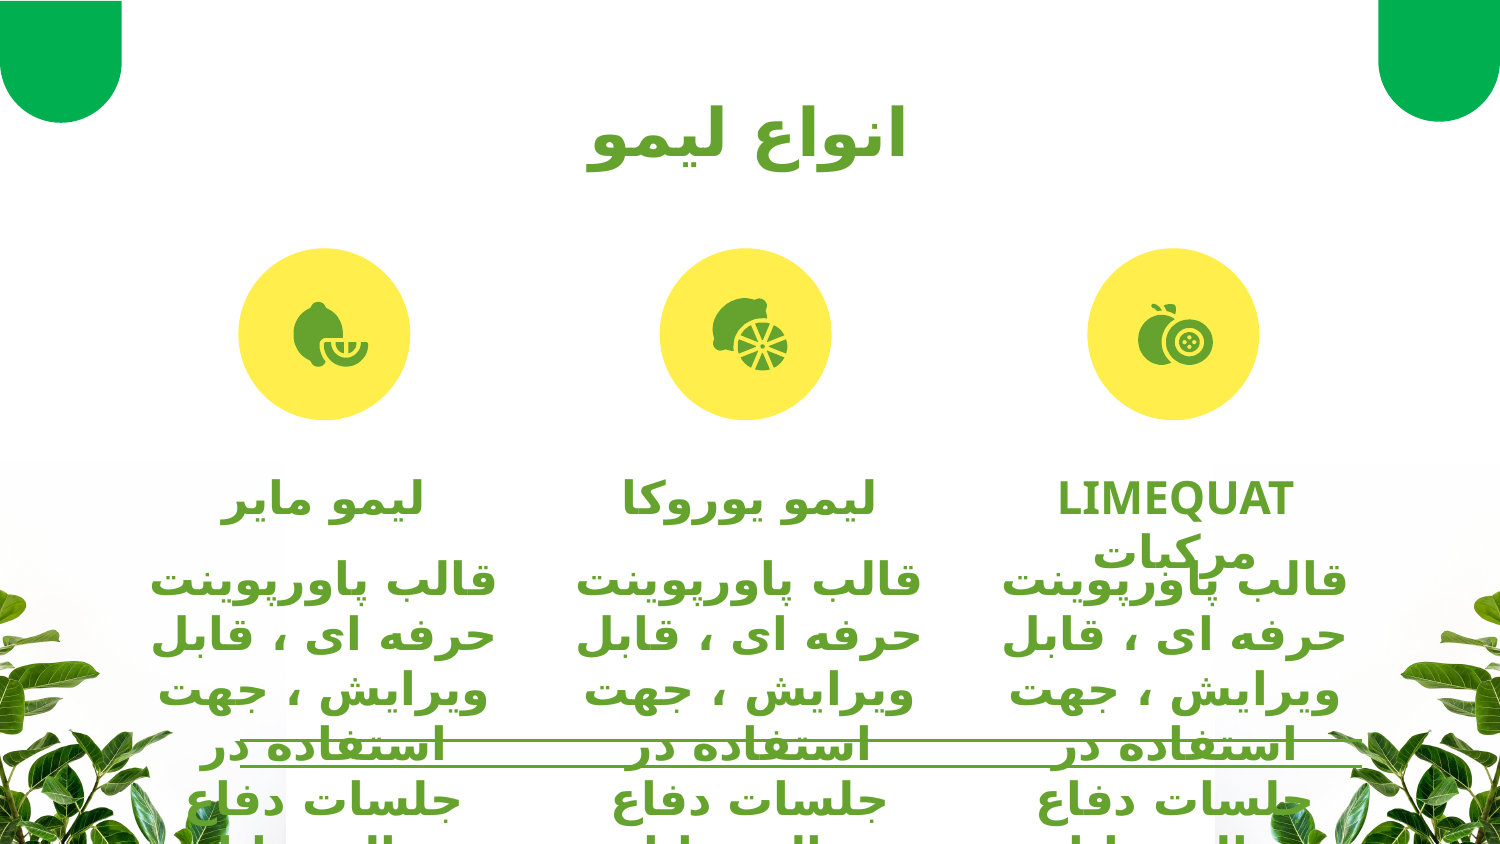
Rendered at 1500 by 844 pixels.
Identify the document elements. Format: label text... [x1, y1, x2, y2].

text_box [1138, 303, 1213, 365]
subtitle قالب پاورپوينت حرفه ای ، قابل ویرایش ، جهت استفاده در جلسات دفاع رساله ، پایان نامه ، پروپوزال و سمینار و .... می باشد. [967, 534, 1384, 678]
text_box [293, 301, 369, 367]
title انواع لیمو [118, 74, 1382, 169]
subtitle LIMEQUAT مرکبات [967, 453, 1384, 534]
text_box [659, 248, 832, 421]
subtitle قالب پاورپوينت حرفه ای ، قابل ویرایش ، جهت استفاده در جلسات دفاع رساله ، پایان نامه ، پروپوزال و سمینار و .... می باشد. [542, 534, 958, 678]
text_box [1087, 248, 1260, 421]
subtitle قالب پاورپوينت حرفه ای ، قابل ویرایش ، جهت استفاده در جلسات دفاع رساله ، پایان نامه ، پروپوزال و سمینار و .... می باشد. [116, 534, 533, 678]
subtitle لیمو مایر [116, 453, 533, 534]
text_box [238, 248, 411, 421]
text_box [712, 298, 788, 371]
picture [1215, 464, 1500, 844]
picture [0, 462, 286, 844]
subtitle لیمو یوروکا [542, 453, 958, 534]
